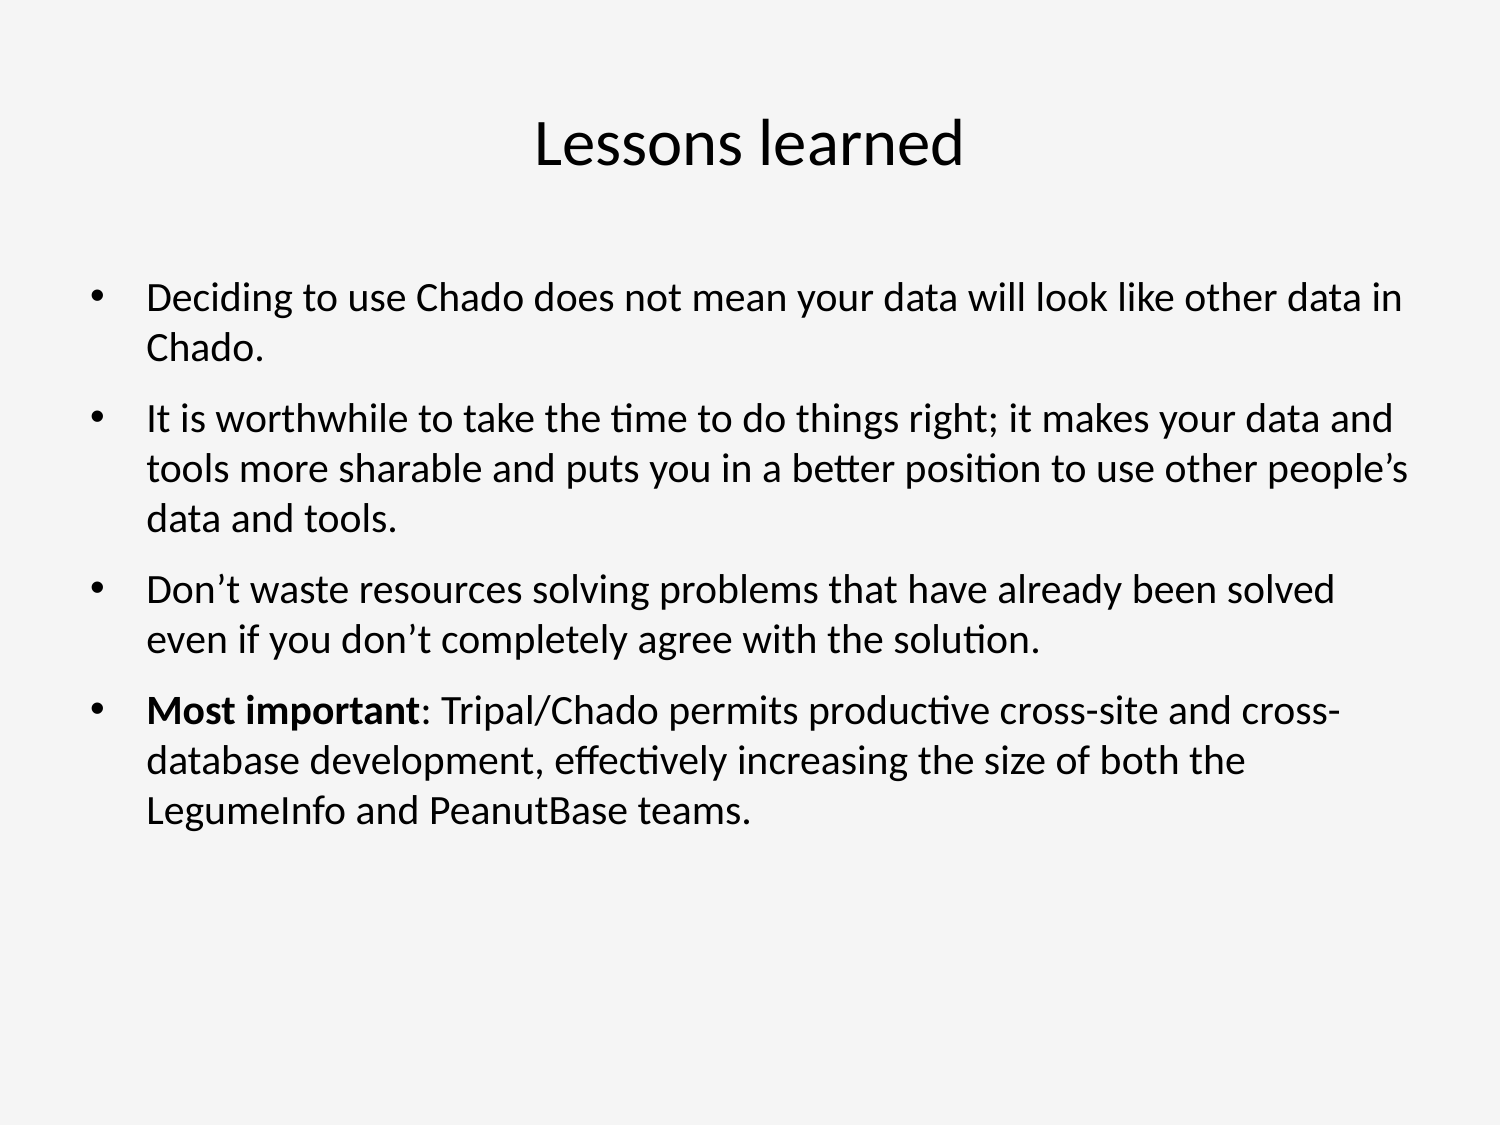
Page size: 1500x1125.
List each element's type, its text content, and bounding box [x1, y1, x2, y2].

list Deciding to use Chado does not mean your data will look like other data in Chado. It is worthwhile to take the time to do things right; it makes your data and tools more sharable and puts you in a better position to use other people’s data and tools. Don’t waste resources solving problems that have already been solved even if you don’t completely agree with the solution. Most important: Tripal/Chado permits productive cross-site and cross-database development, effectively increasing the size of both the LegumeInfo and PeanutBase teams. [75, 262, 1425, 1005]
title Lessons learned [75, 45, 1425, 233]
